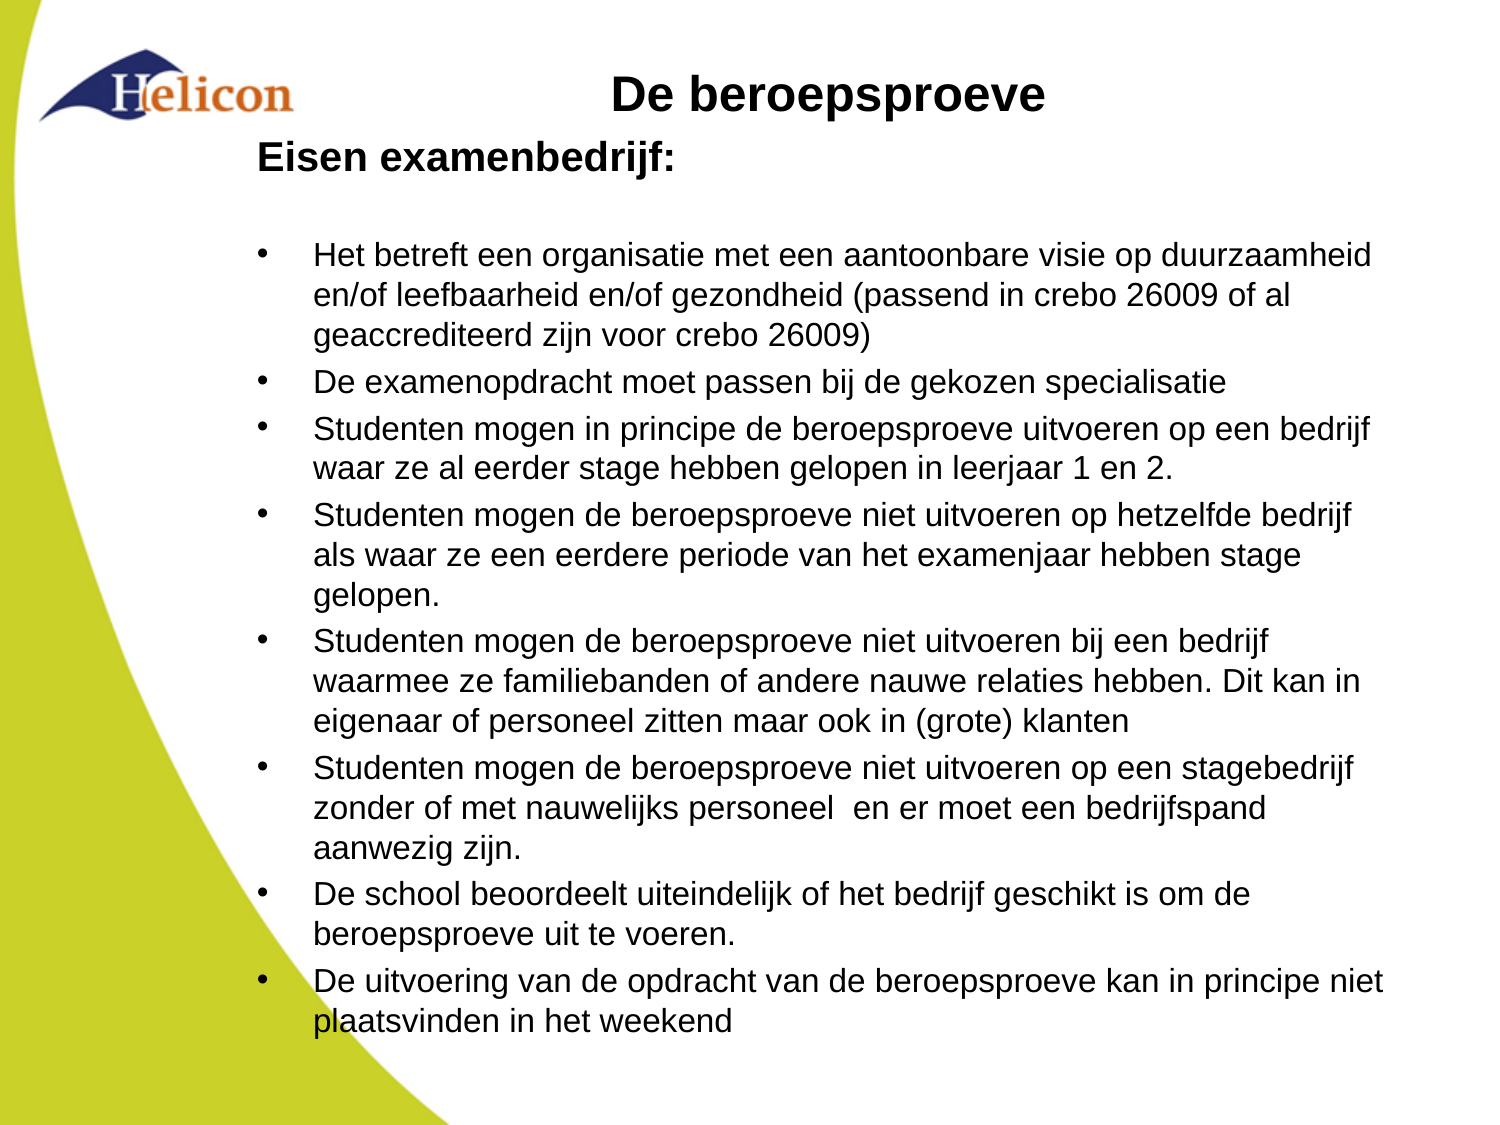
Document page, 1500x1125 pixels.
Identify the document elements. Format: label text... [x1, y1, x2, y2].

picture [0, 0, 1500, 1125]
list De beroepsproeve Eisen examenbedrijf: Het betreft een organisatie met een aantoonbare visie op duurzaamheid en/of leefbaarheid en/of gezondheid (passend in crebo 26009 of al geaccrediteerd zijn voor crebo 26009) De examenopdracht moet passen bij de gekozen specialisatie Studenten mogen in principe de beroepsproeve uitvoeren op een bedrijf waar ze al eerder stage hebben gelopen in leerjaar 1 en 2. Studenten mogen de beroepsproeve niet uitvoeren op hetzelfde bedrijf als waar ze een eerdere periode van het examenjaar hebben stage gelopen. Studenten mogen de beroepsproeve niet uitvoeren bij een bedrijf waarmee ze familiebanden of andere nauwe relaties hebben. Dit kan in eigenaar of personeel zitten maar ook in (grote) klanten Studenten mogen de beroepsproeve niet uitvoeren op een stagebedrijf zonder of met nauwelijks personeel en er moet een bedrijfspand aanwezig zijn. De school beoordeelt uiteindelijk of het bedrijf geschikt is om de beroepsproeve uit te voeren. De uitvoering van de opdracht van de beroepsproeve kan in principe niet plaatsvinden in het weekend [242, 54, 1415, 797]
